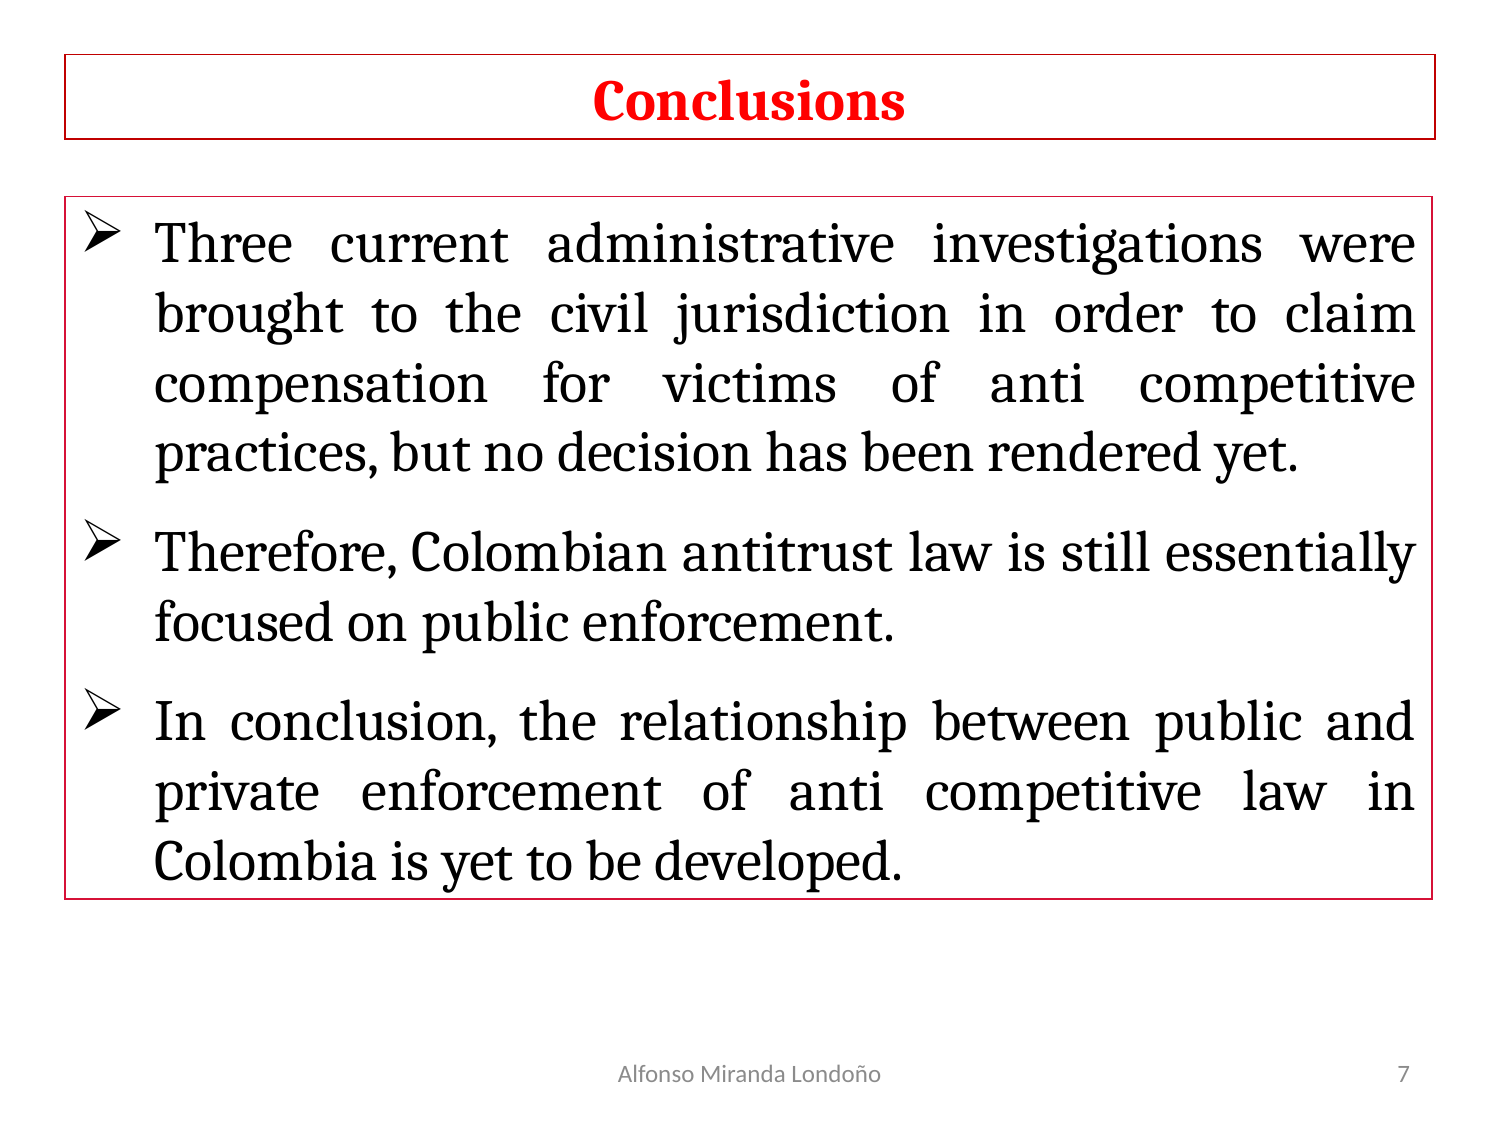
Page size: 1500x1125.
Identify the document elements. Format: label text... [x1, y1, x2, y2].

footer Alfonso Miranda Londoño [512, 1042, 988, 1103]
text_box Conclusions [64, 54, 1436, 140]
slide_number 7 [1074, 1042, 1425, 1103]
text_box Three current administrative investigations were brought to the civil jurisdiction in order to claim compensation for victims of anti competitive practices, but no decision has been rendered yet. Therefore, Colombian antitrust law is still essentially focused on public enforcement. In conclusion, the relationship between public and private enforcement of anti competitive law in Colombia is yet to be developed. [64, 196, 1433, 900]
